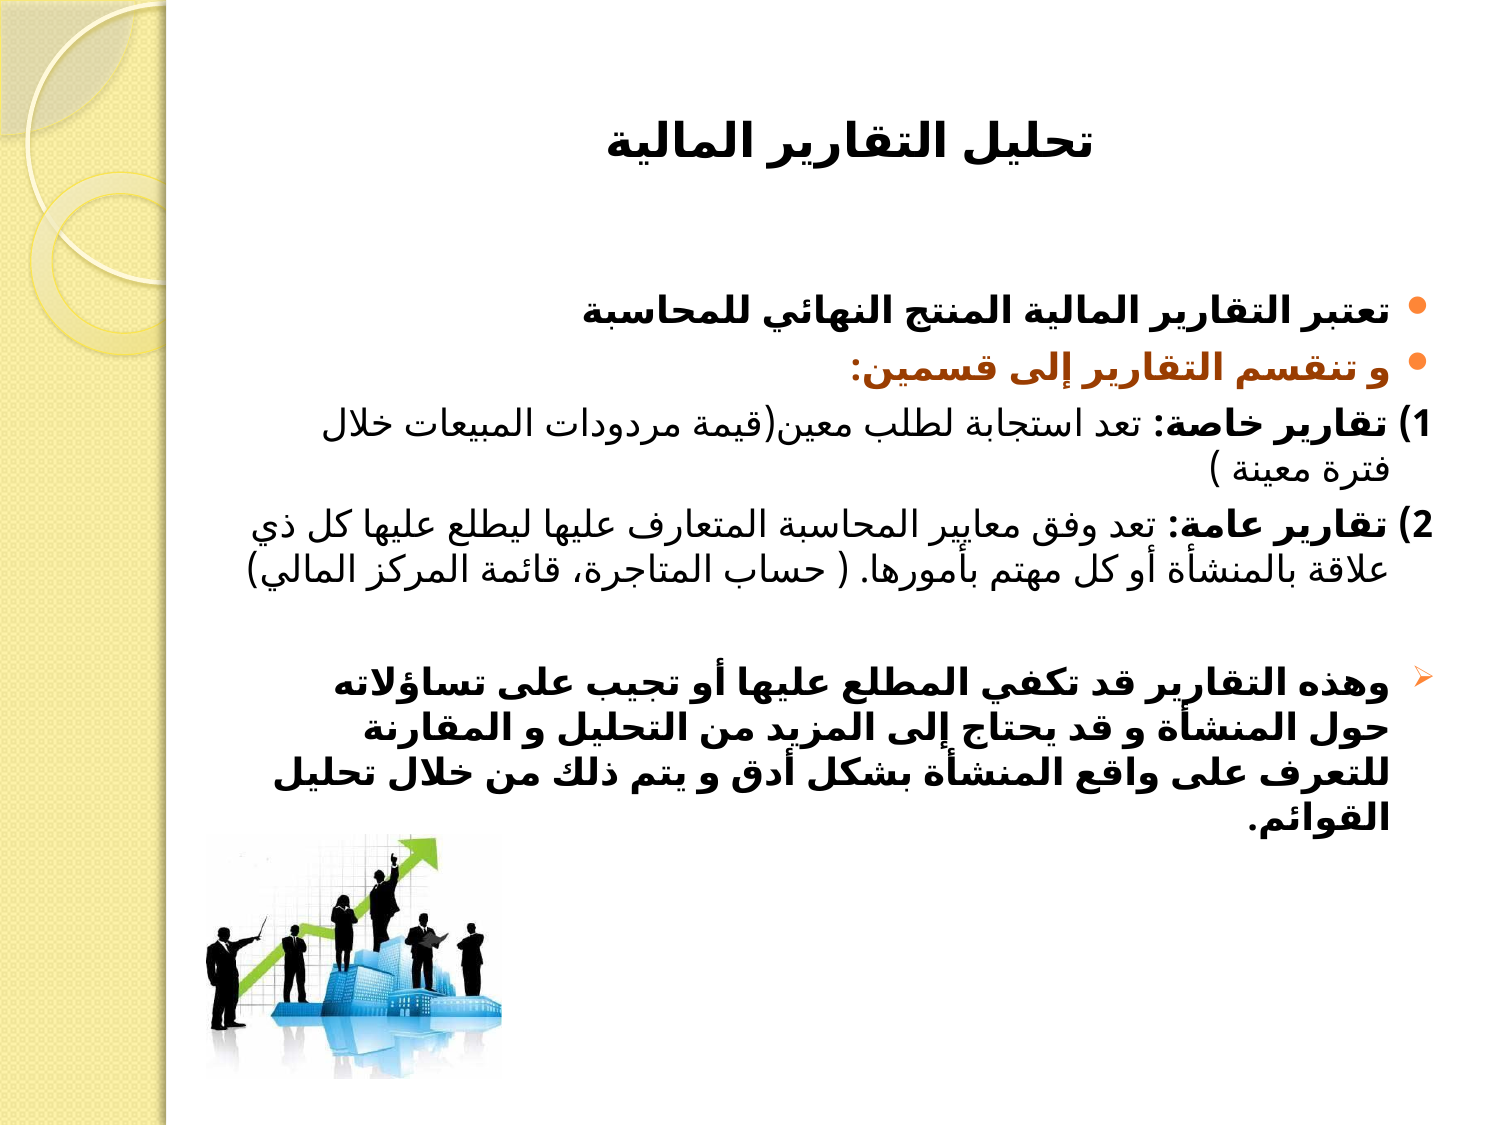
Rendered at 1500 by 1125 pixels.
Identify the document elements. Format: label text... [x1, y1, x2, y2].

list تعتبر التقارير المالية المنتج النهائي للمحاسبة و تنقسم التقارير إلى قسمين: 1) تقارير خاصة: تعد استجابة لطلب معين(قيمة مردودات المبيعات خلال فترة معينة ) 2) تقارير عامة: تعد وفق معايير المحاسبة المتعارف عليها ليطلع عليها كل ذي علاقة بالمنشأة أو كل مهتم بأمورها. ( حساب المتاجرة، قائمة المركز المالي) وهذه التقارير قد تكفي المطلع عليها أو تجيب على تساؤلاته حول المنشأة و قد يحتاج إلى المزيد من التحليل و المقارنة للتعرف على واقع المنشأة بشكل أدق و يتم ذلك من خلال تحليل القوائم. [230, 278, 1461, 912]
picture [206, 833, 503, 1079]
title تحليل التقارير المالية [235, 45, 1466, 233]
